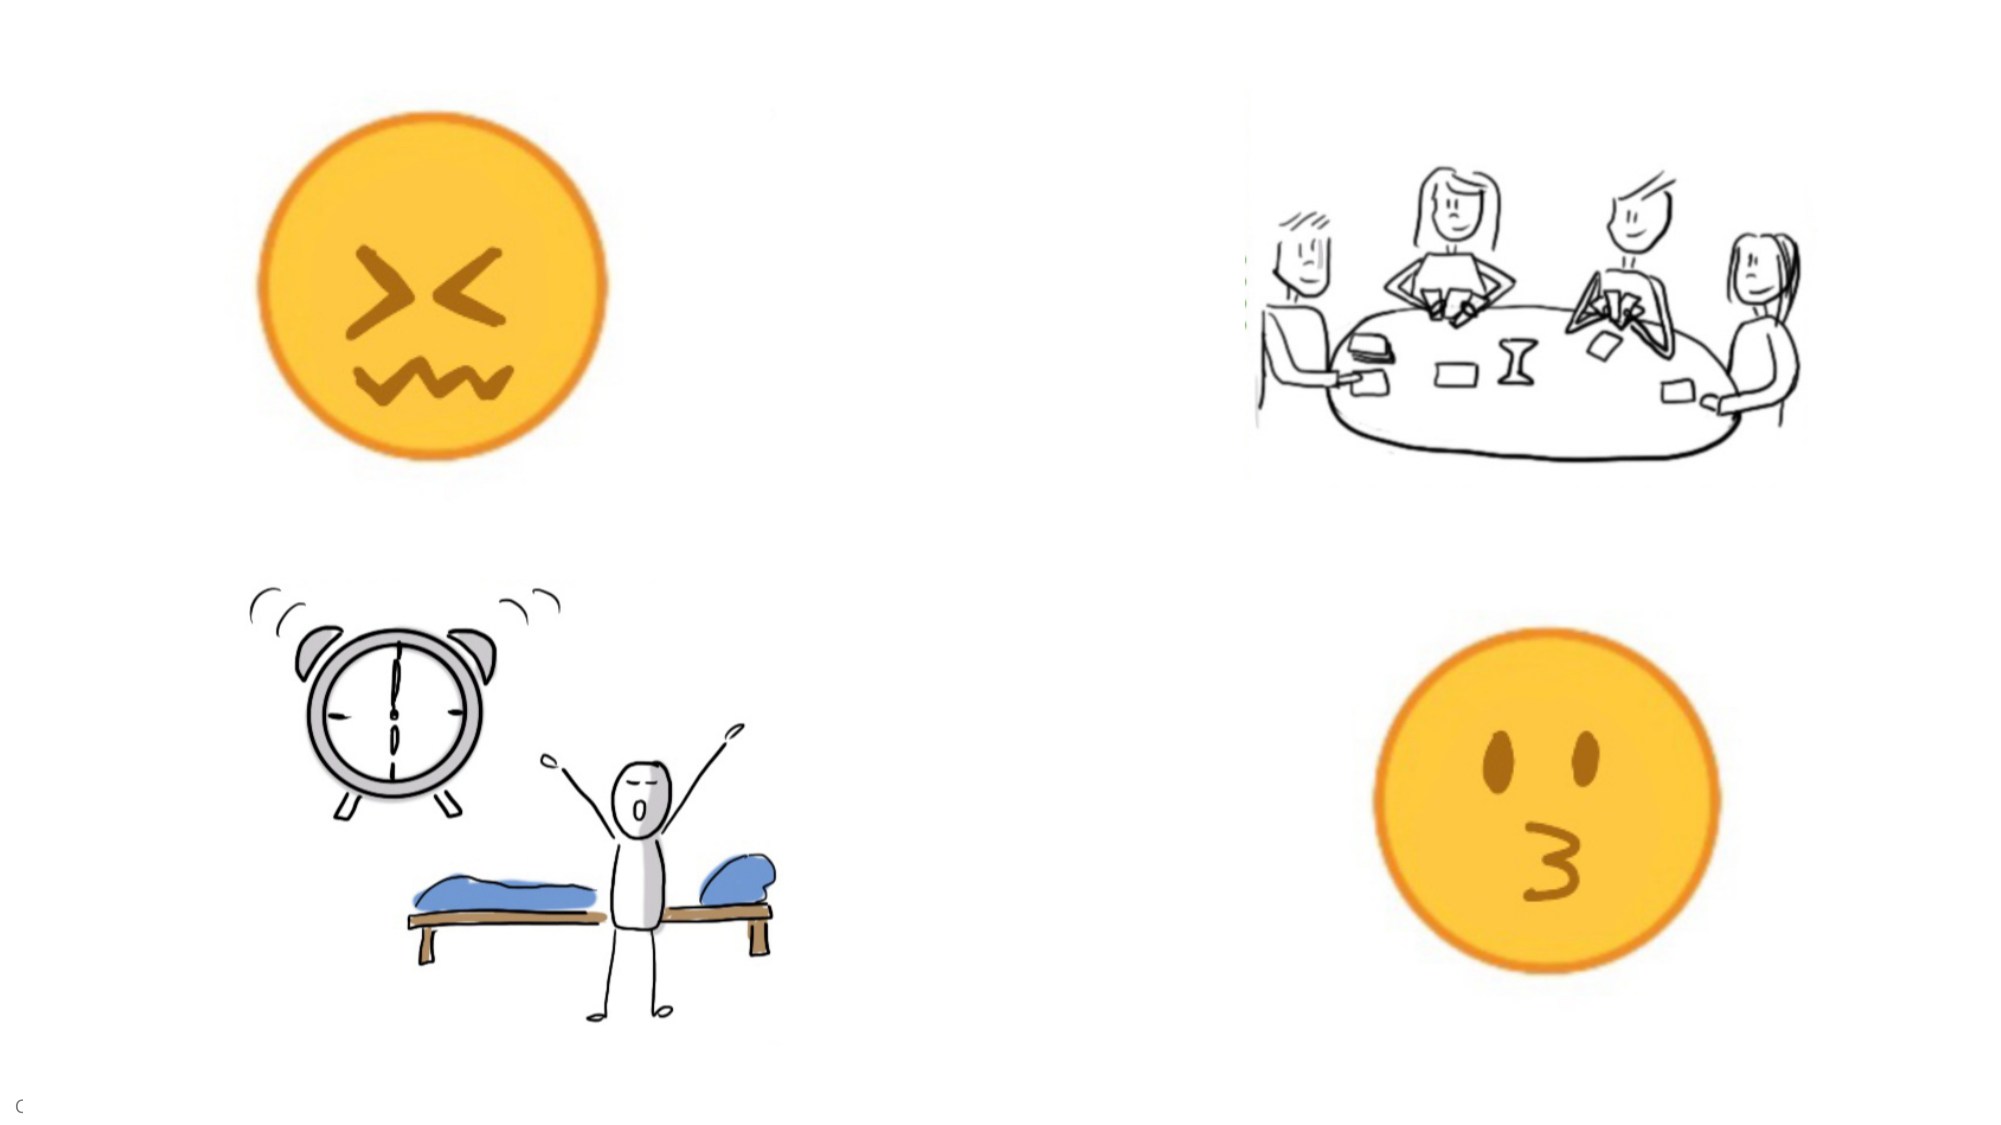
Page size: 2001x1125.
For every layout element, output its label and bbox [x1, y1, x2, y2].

picture [22, 0, 1977, 1125]
text_box [0, 1087, 22, 1125]
